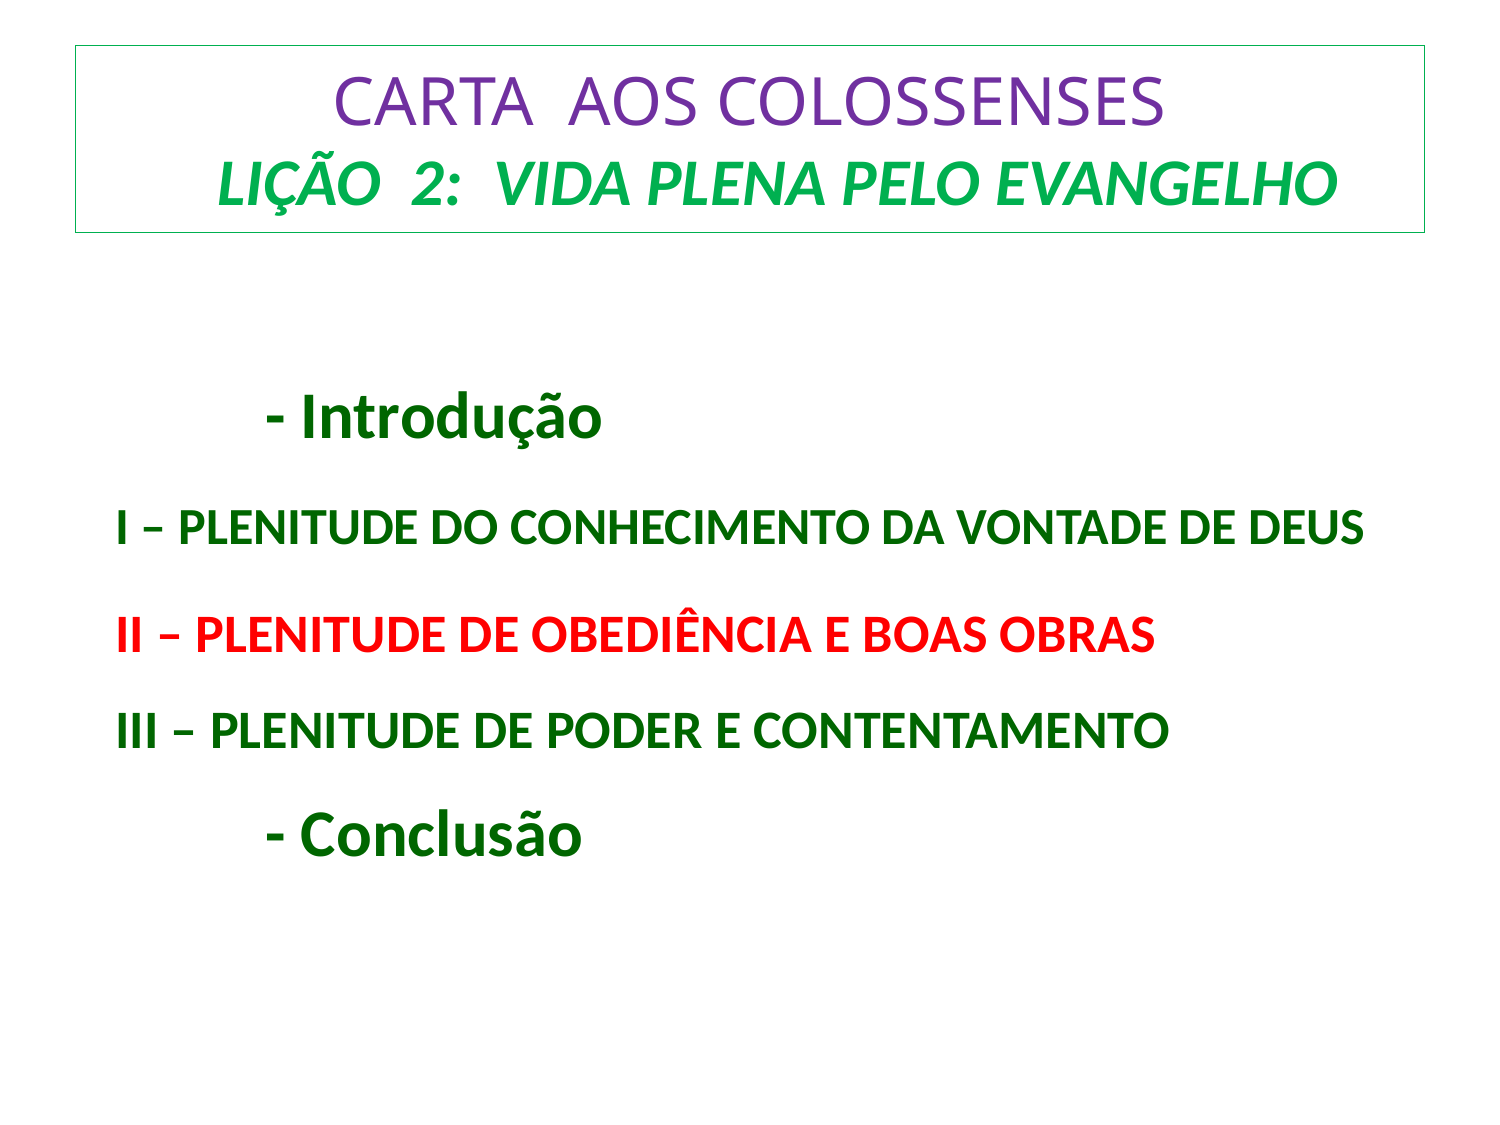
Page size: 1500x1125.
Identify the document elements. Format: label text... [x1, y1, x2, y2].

title CARTA AOS COLOSSENSES LIÇÃO 2: VIDA PLENA PELO EVANGELHO [75, 45, 1425, 233]
list - Introdução I – PLENITUDE DO CONHECIMENTO DA VONTADE DE DEUS II – PLENITUDE DE OBEDIÊNCIA E BOAS OBRAS III – PLENITUDE DE PODER E CONTENTAMENTO - Conclusão [100, 314, 1424, 975]
